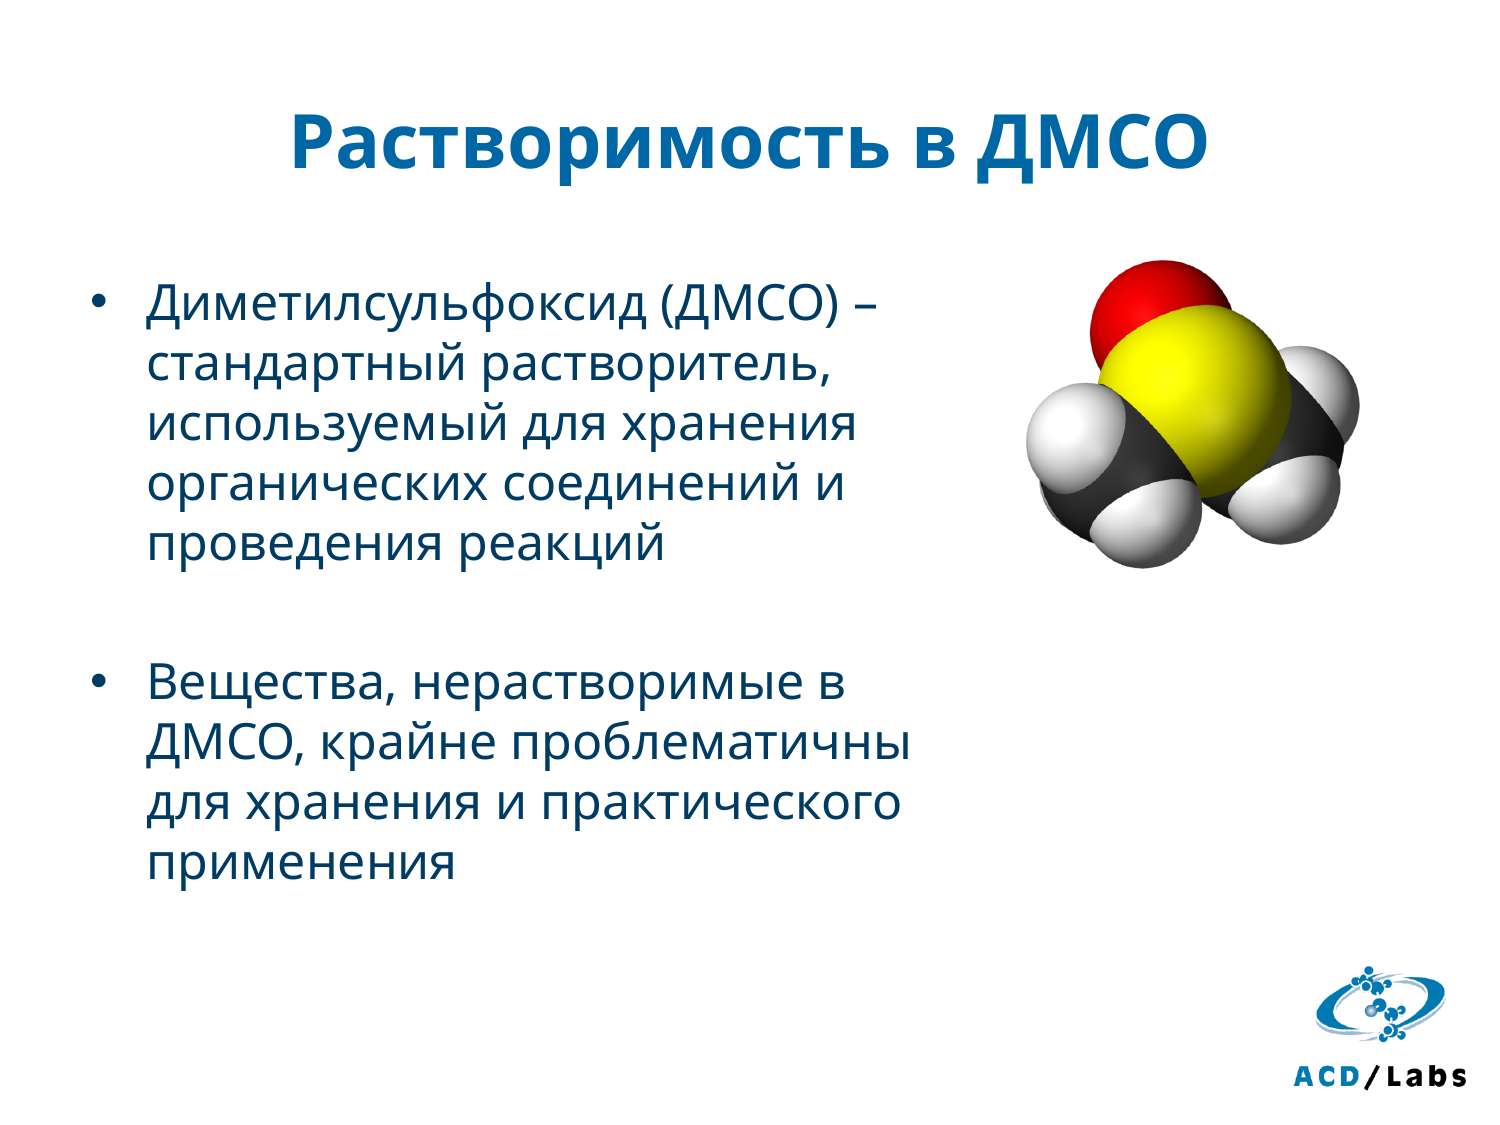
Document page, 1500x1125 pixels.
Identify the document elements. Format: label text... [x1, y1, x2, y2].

picture [1293, 964, 1471, 1101]
picture [1009, 243, 1377, 585]
list Диметилсульфоксид (ДМСО) – стандартный растворитель, используемый для хранения органических соединений и проведения реакций Вещества, нерастворимые в ДМСО, крайне проблематичны для хранения и практического применения [74, 262, 1022, 1006]
title Растворимость в ДМСО [74, 44, 1426, 233]
